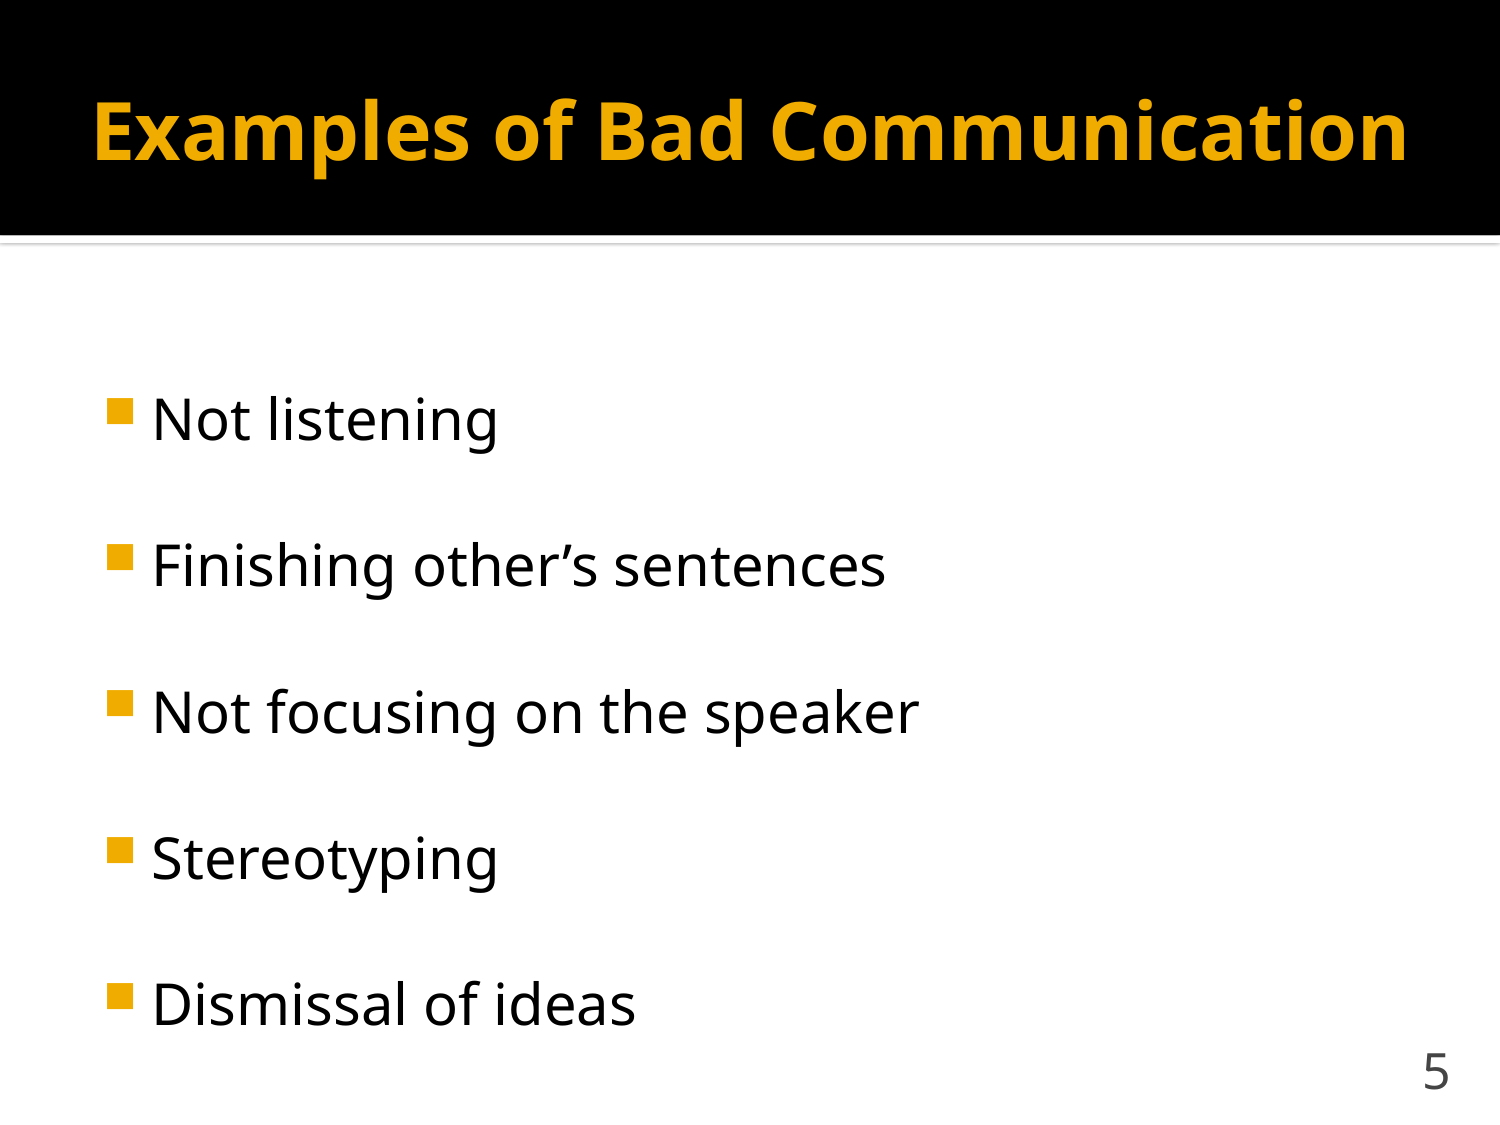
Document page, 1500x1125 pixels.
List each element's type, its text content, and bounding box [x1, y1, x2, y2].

list Not listening Finishing other’s sentences Not focusing on the speaker Stereotyping Dismissal of ideas [75, 291, 1425, 1050]
slide_number 5 [1345, 1062, 1467, 1108]
title Examples of Bad Communication [75, 25, 1425, 231]
